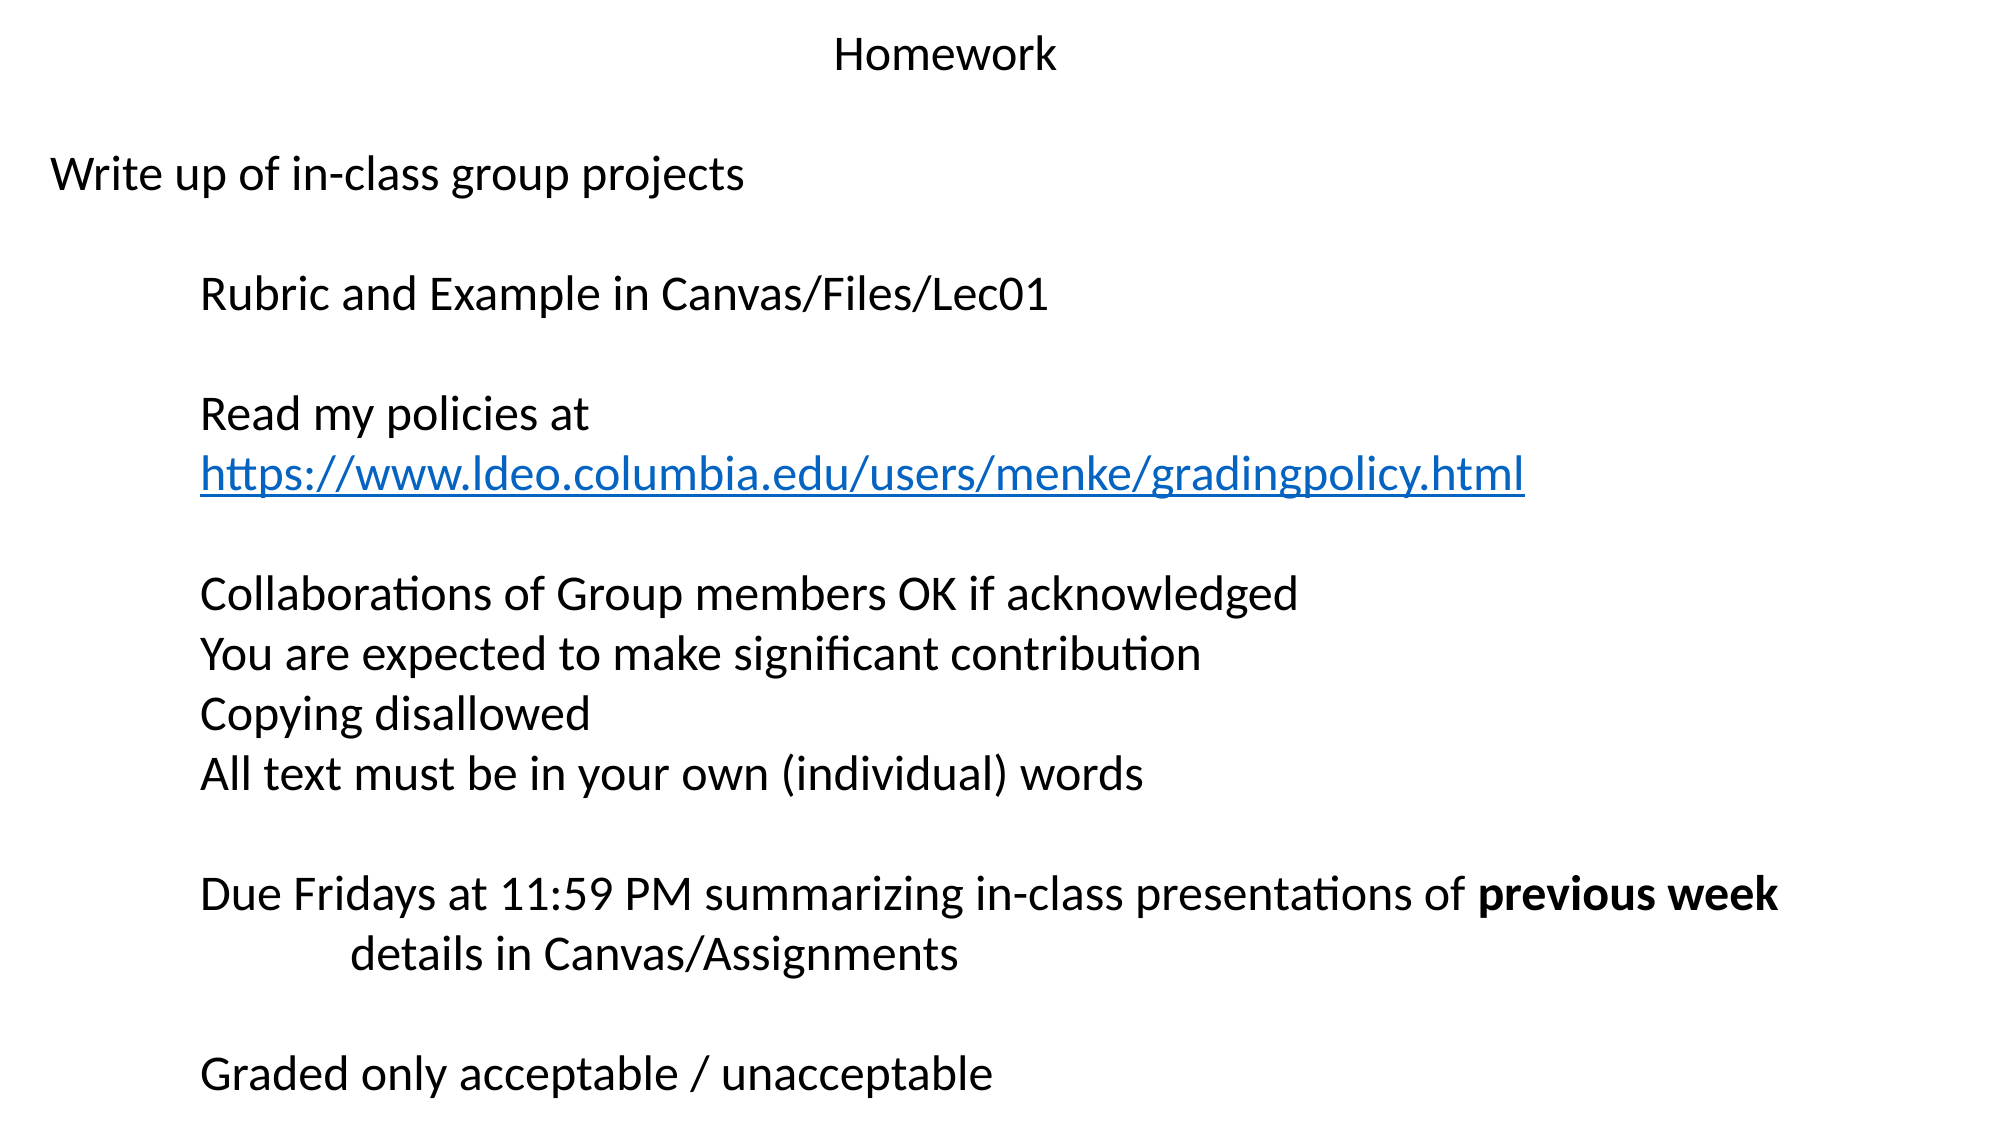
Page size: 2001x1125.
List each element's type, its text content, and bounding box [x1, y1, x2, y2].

text_box Homework Write up of in-class group projects Rubric and Example in Canvas/Files/Lec01 Read my policies at https://www.ldeo.columbia.edu/users/menke/gradingpolicy.html Collaborations of Group members OK if acknowledged You are expected to make significant contribution Copying disallowed All text must be in your own (individual) words Due Fridays at 11:59 PM summarizing in-class presentations of previous week details in Canvas/Assignments Graded only acceptable / unacceptable [35, 12, 1856, 1108]
